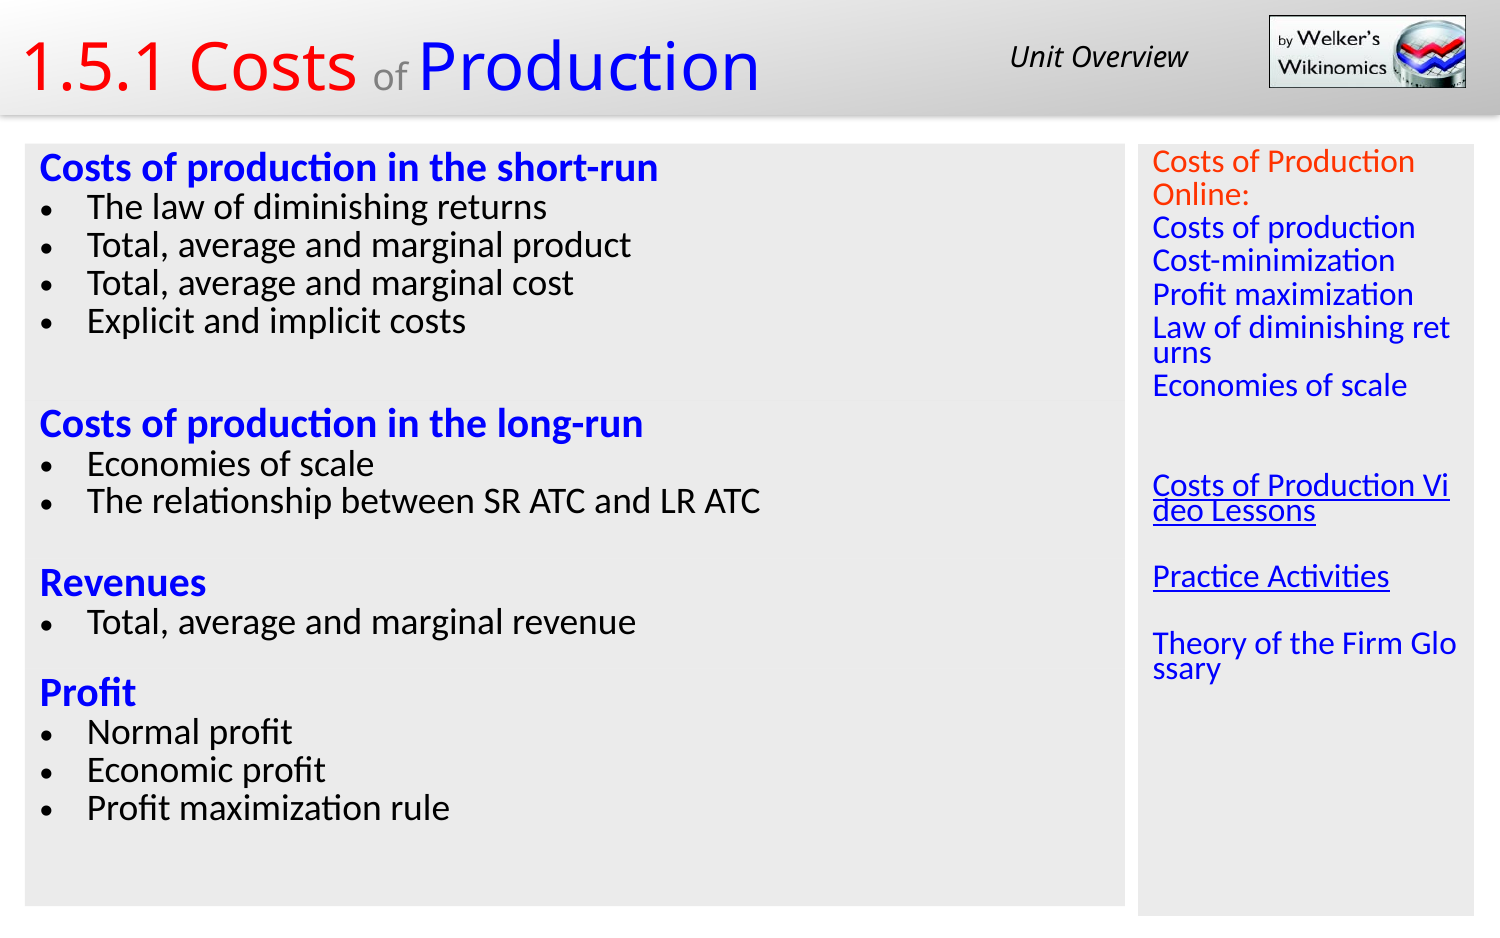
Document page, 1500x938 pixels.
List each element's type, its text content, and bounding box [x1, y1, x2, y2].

table_header Costs of Production Online: Costs of production Cost-minimization Profit maximization Law of diminishing returns Economies of scale Costs of Production Video Lessons Practice Activities Theory of the Firm Glossary [1138, 144, 1474, 916]
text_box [0, 0, 1500, 115]
table_cell Revenues Total, average and marginal revenue [25, 559, 1125, 669]
table_cell Costs of production in the long-run Economies of scale The relationship between SR ATC and LR ATC [25, 400, 1125, 559]
table_header Costs of production in the short-run The law of diminishing returns Total, average and marginal product Total, average and marginal cost Explicit and implicit costs [25, 144, 1125, 400]
table_cell Profit Normal profit Economic profit Profit maximization rule [25, 669, 1125, 906]
